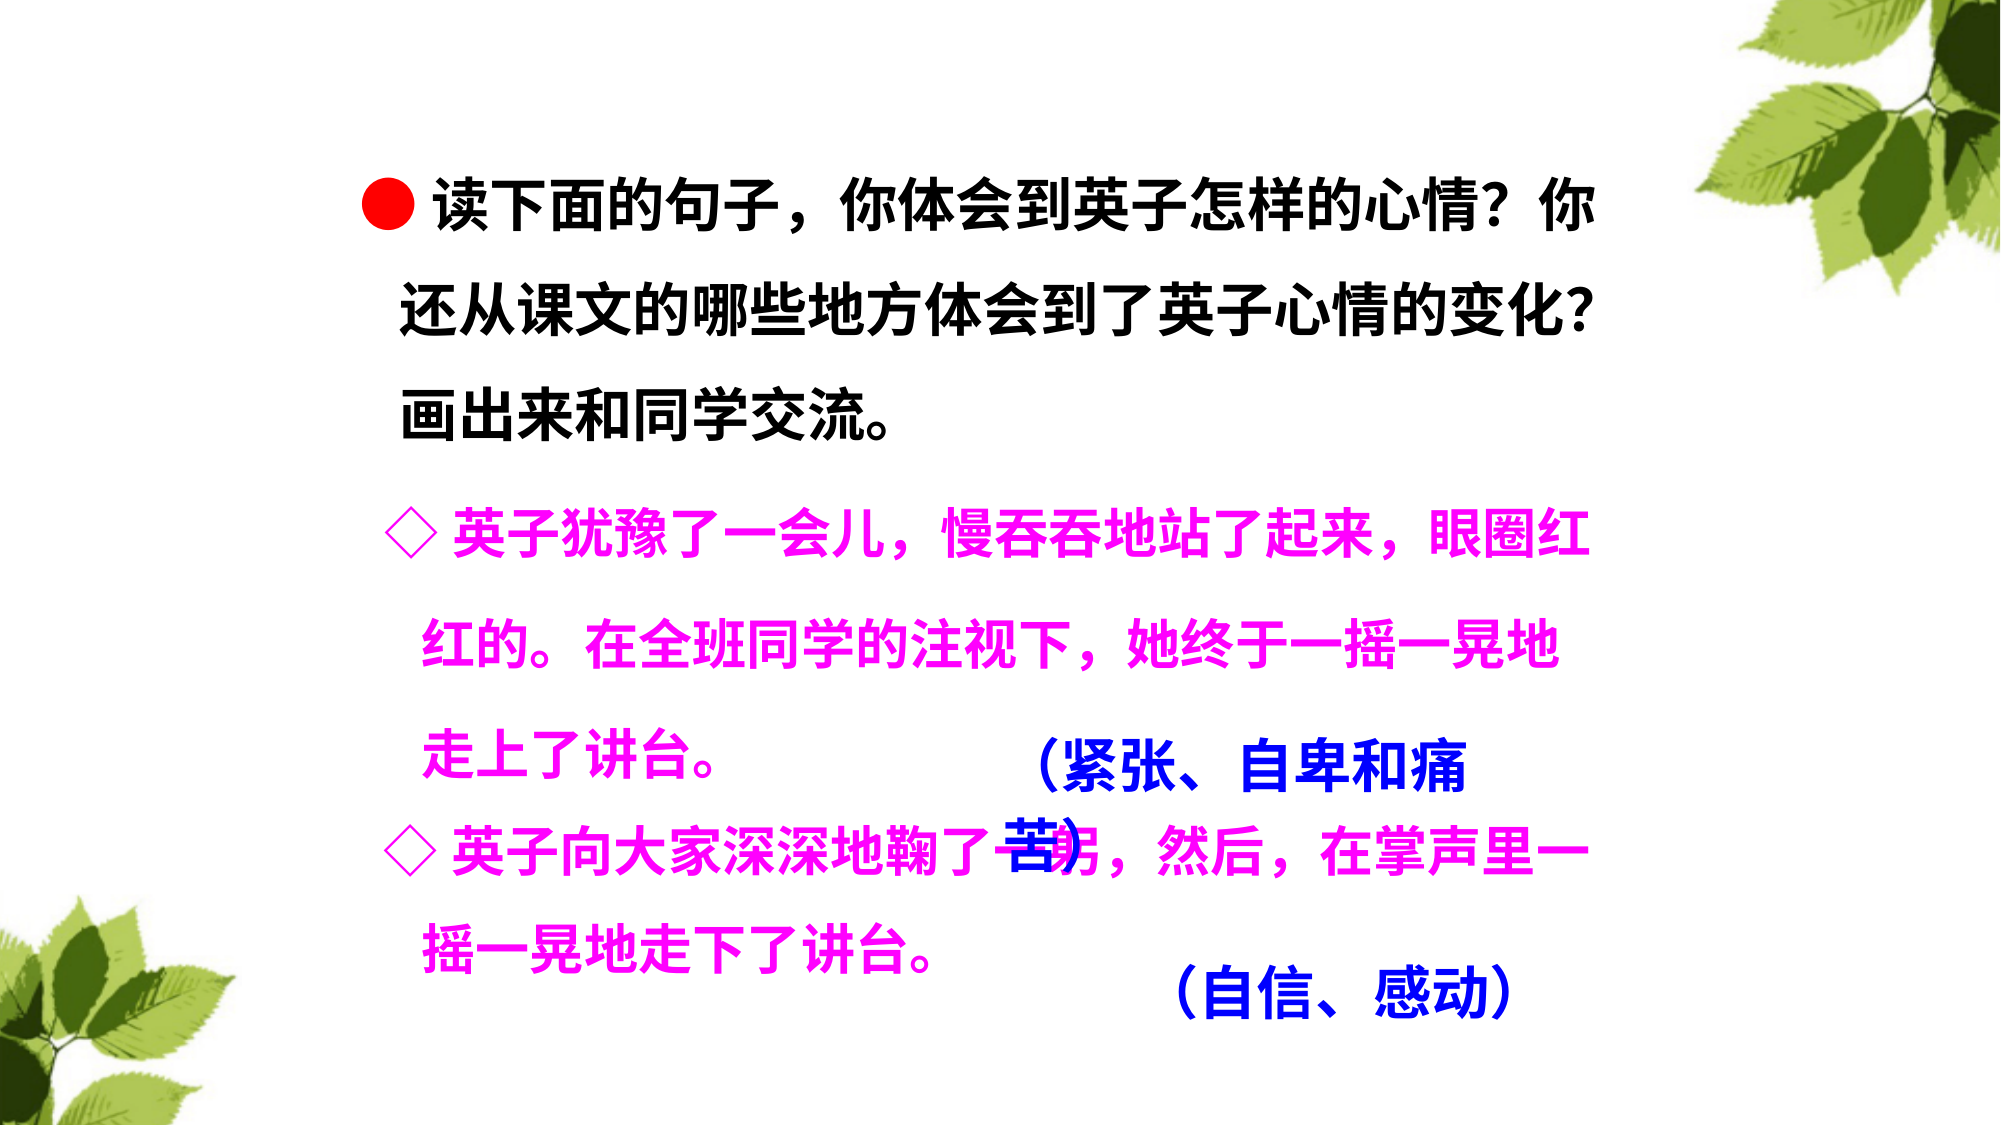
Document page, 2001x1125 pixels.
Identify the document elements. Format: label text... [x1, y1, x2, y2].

text_box （紧张、自卑和痛苦） [987, 711, 1592, 887]
text_box （自信、感动） [1125, 934, 1563, 1034]
picture [1687, 0, 2001, 303]
picture [0, 890, 242, 1125]
text_box ●读下面的句子，你体会到英子怎样的心情？你 还从课文的哪些地方体会到了英子心情的变化？ 画出来和同学交流。 ◇英子犹豫了一会儿，慢吞吞地站了起来，眼圈红 红的。在全班同学的注视下，她终于一摇一晃地 走上了讲台。 ◇英子向大家深深地鞠了一躬，然后，在掌声里一 摇一晃地走下了讲台。 [344, 125, 1657, 988]
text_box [924, 586, 1075, 634]
